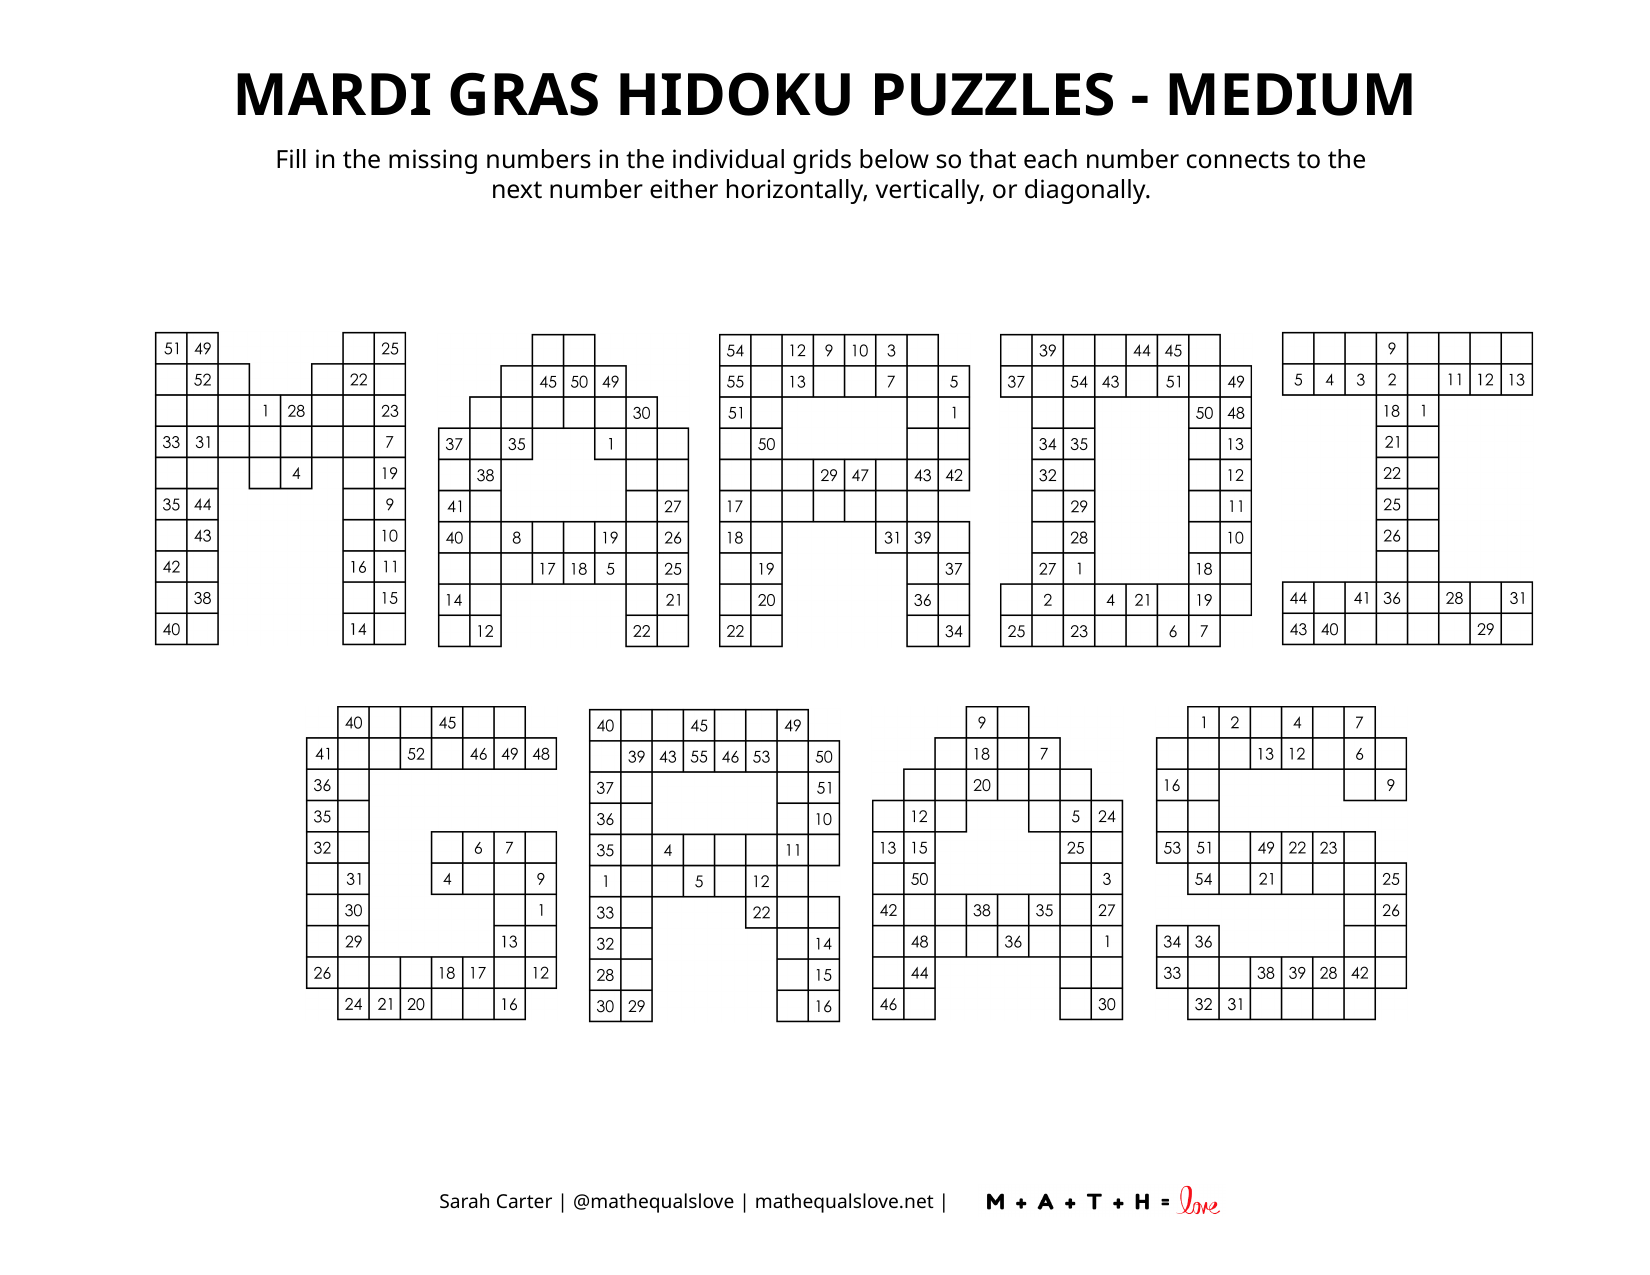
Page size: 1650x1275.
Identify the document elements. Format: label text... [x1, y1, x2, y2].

picture [718, 332, 972, 649]
text_box MARDI GRAS HIDOKU PUZZLES - MEDIUM [76, 50, 1574, 135]
picture [1280, 330, 1534, 647]
picture [871, 705, 1125, 1022]
picture [153, 330, 407, 647]
picture [587, 707, 842, 1024]
text_box Sarah Carter | @mathequalslove | mathequalslove.net | [424, 1182, 1259, 1220]
picture [304, 705, 558, 1022]
picture [978, 1183, 1226, 1218]
picture [999, 332, 1253, 649]
picture [436, 332, 691, 649]
text_box Fill in the missing numbers in the individual grids below so that each number connects to the next number either horizontally, vertically, or diagonally. [0, 135, 1650, 211]
picture [1154, 705, 1408, 1022]
